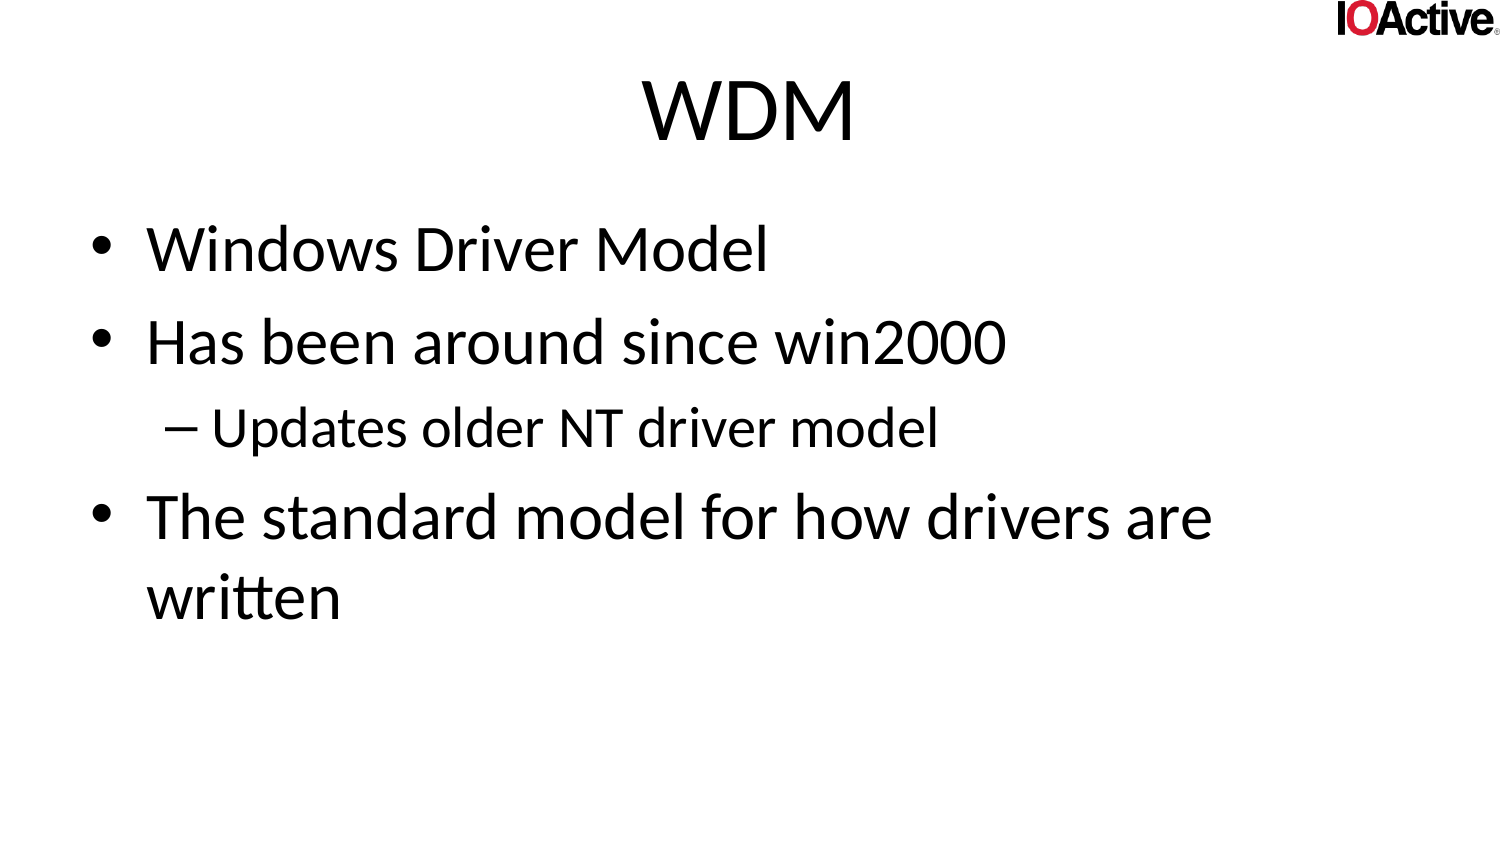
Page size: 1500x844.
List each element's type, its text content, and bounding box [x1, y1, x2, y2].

list Windows Driver Model Has been around since win2000 Updates older NT driver model The standard model for how drivers are written [75, 196, 1425, 754]
picture [1337, 0, 1500, 36]
title WDM [75, 33, 1425, 175]
